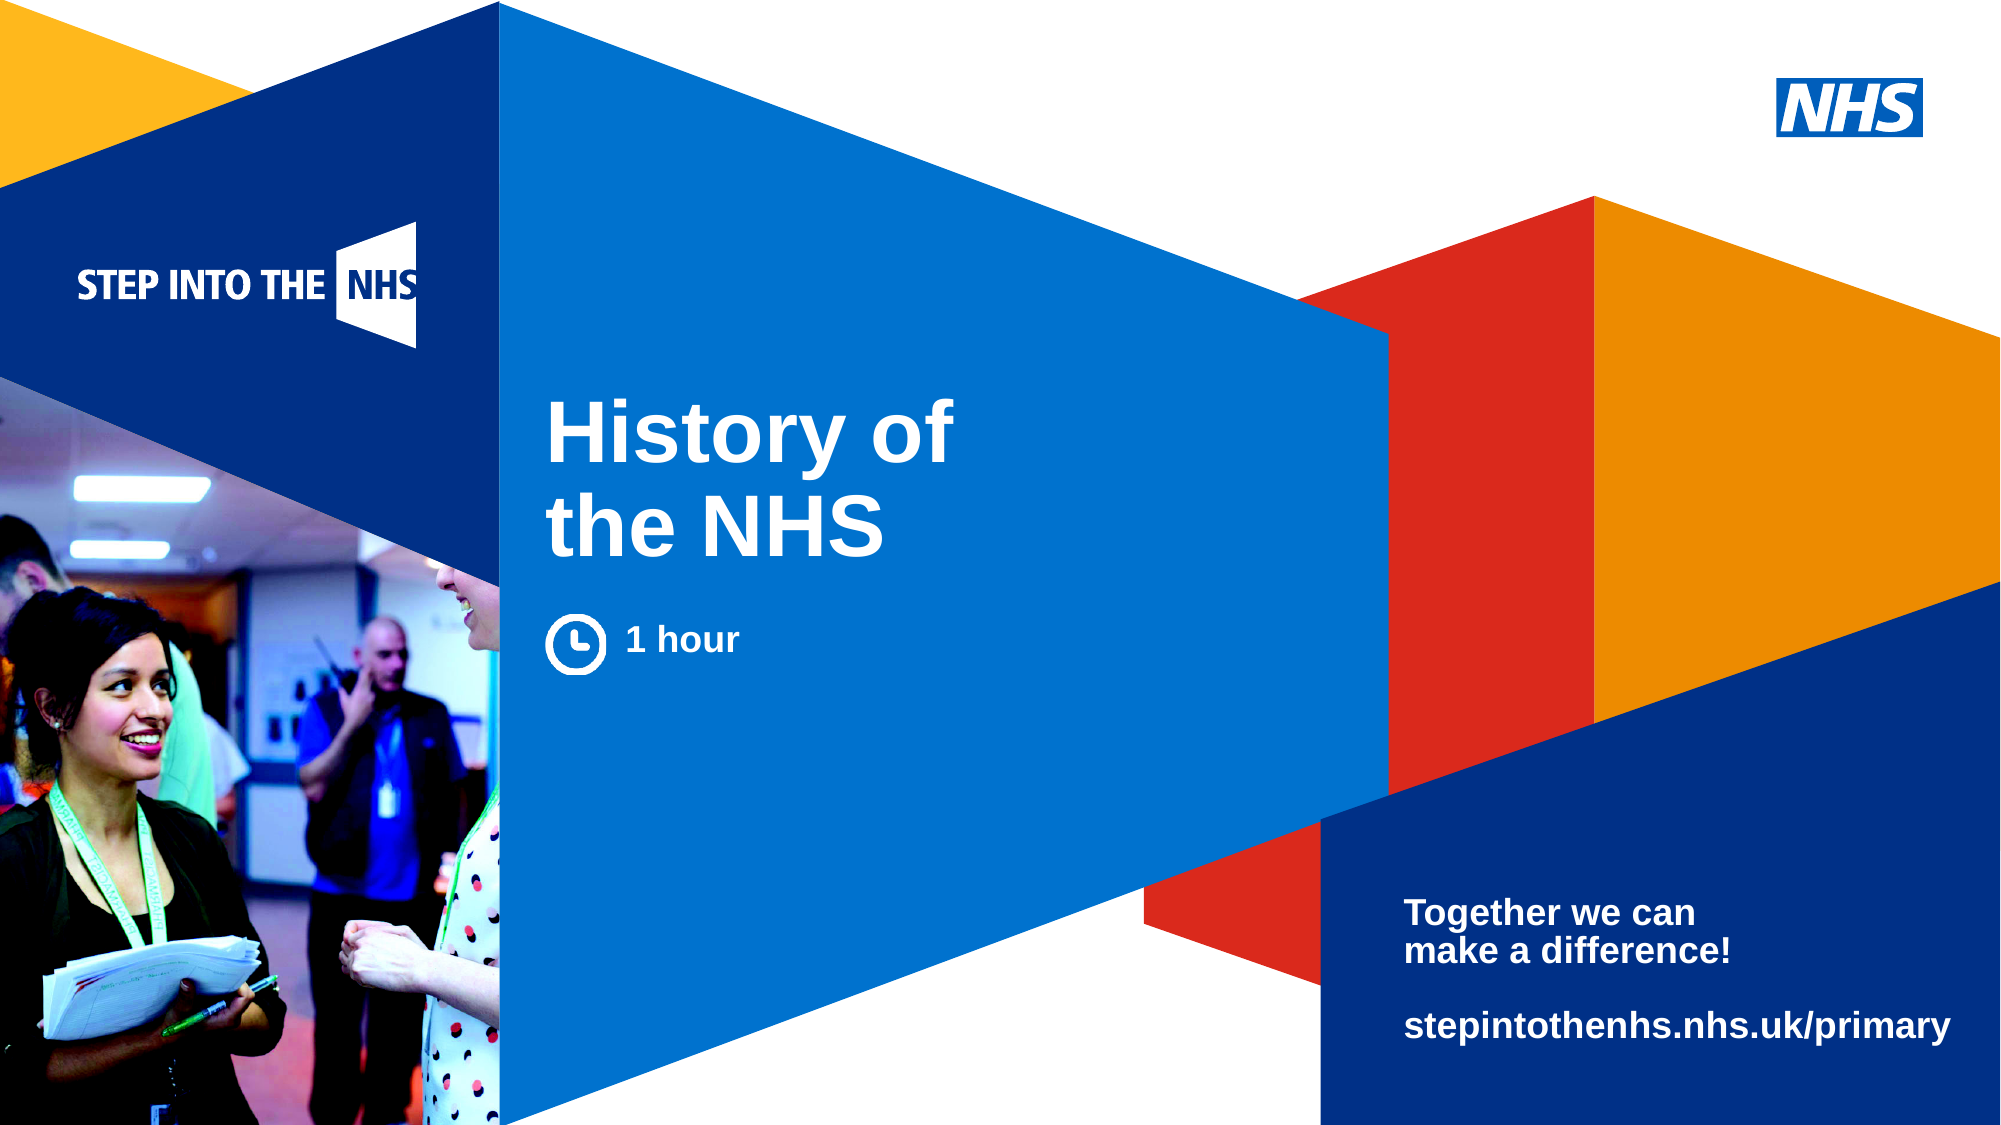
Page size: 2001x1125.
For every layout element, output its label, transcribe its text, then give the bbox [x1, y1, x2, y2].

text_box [545, 614, 1060, 675]
picture [0, 376, 500, 1125]
title History of the NHS [545, 184, 1077, 576]
